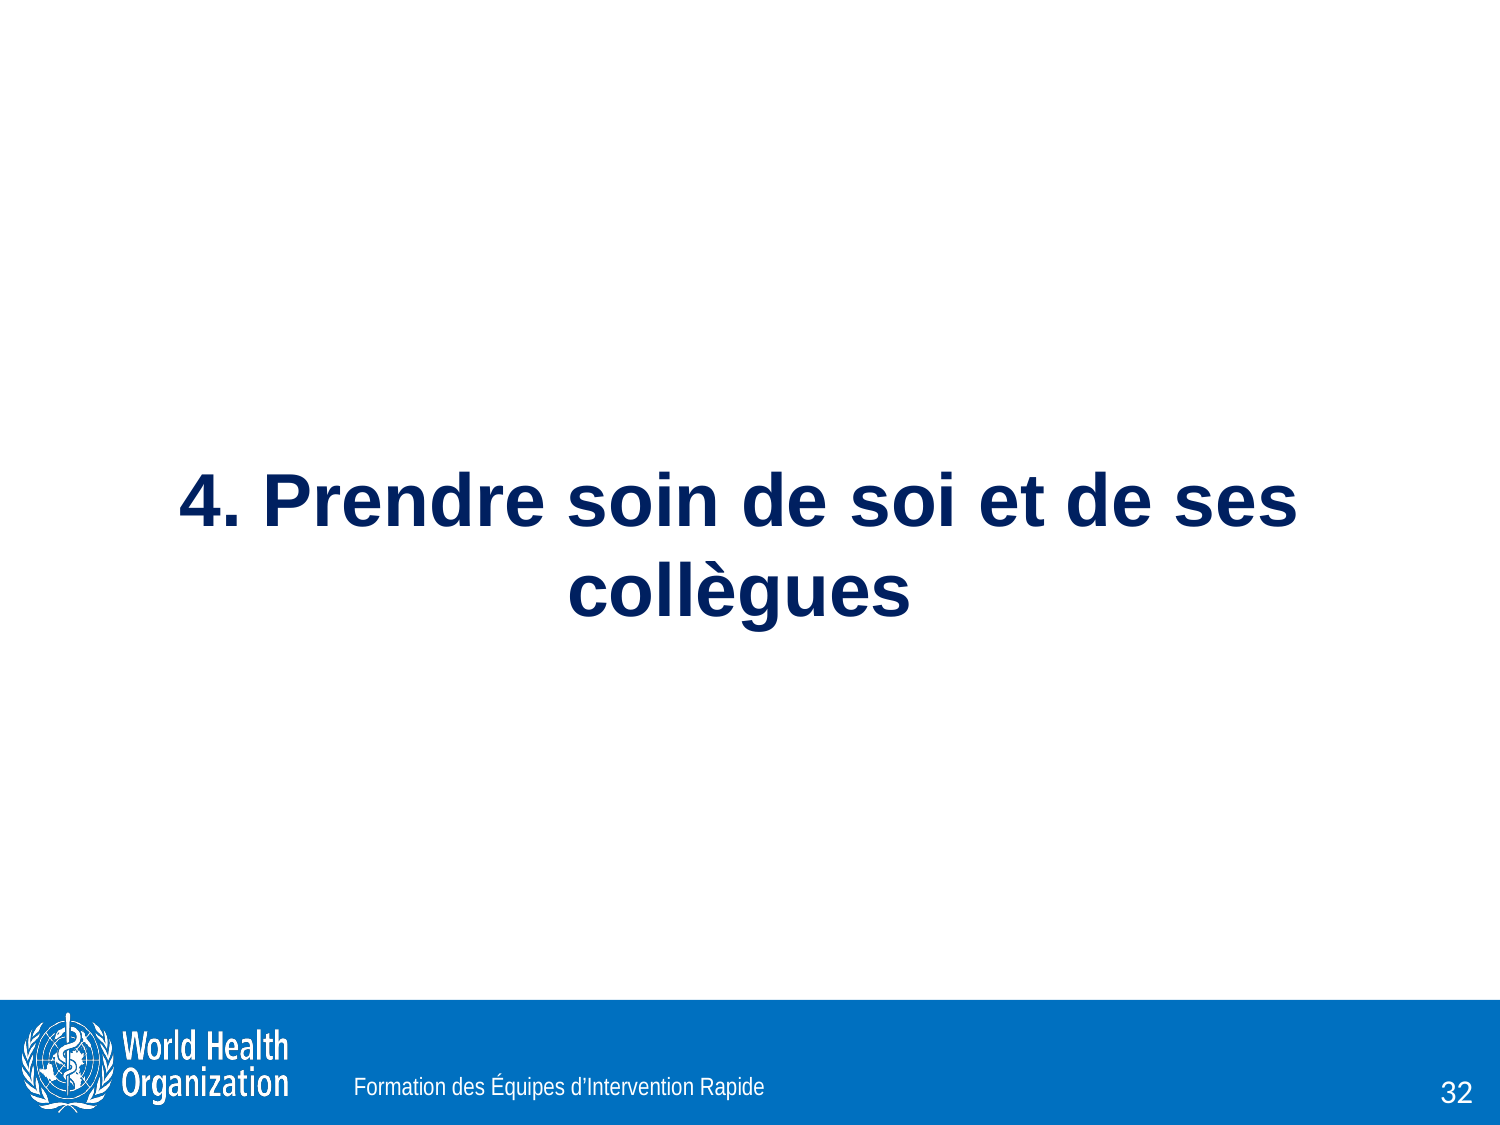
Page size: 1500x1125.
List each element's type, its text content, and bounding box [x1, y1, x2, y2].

picture [21, 1012, 288, 1113]
list 4. Prendre soin de soi et de ses collègues [64, 444, 1415, 686]
